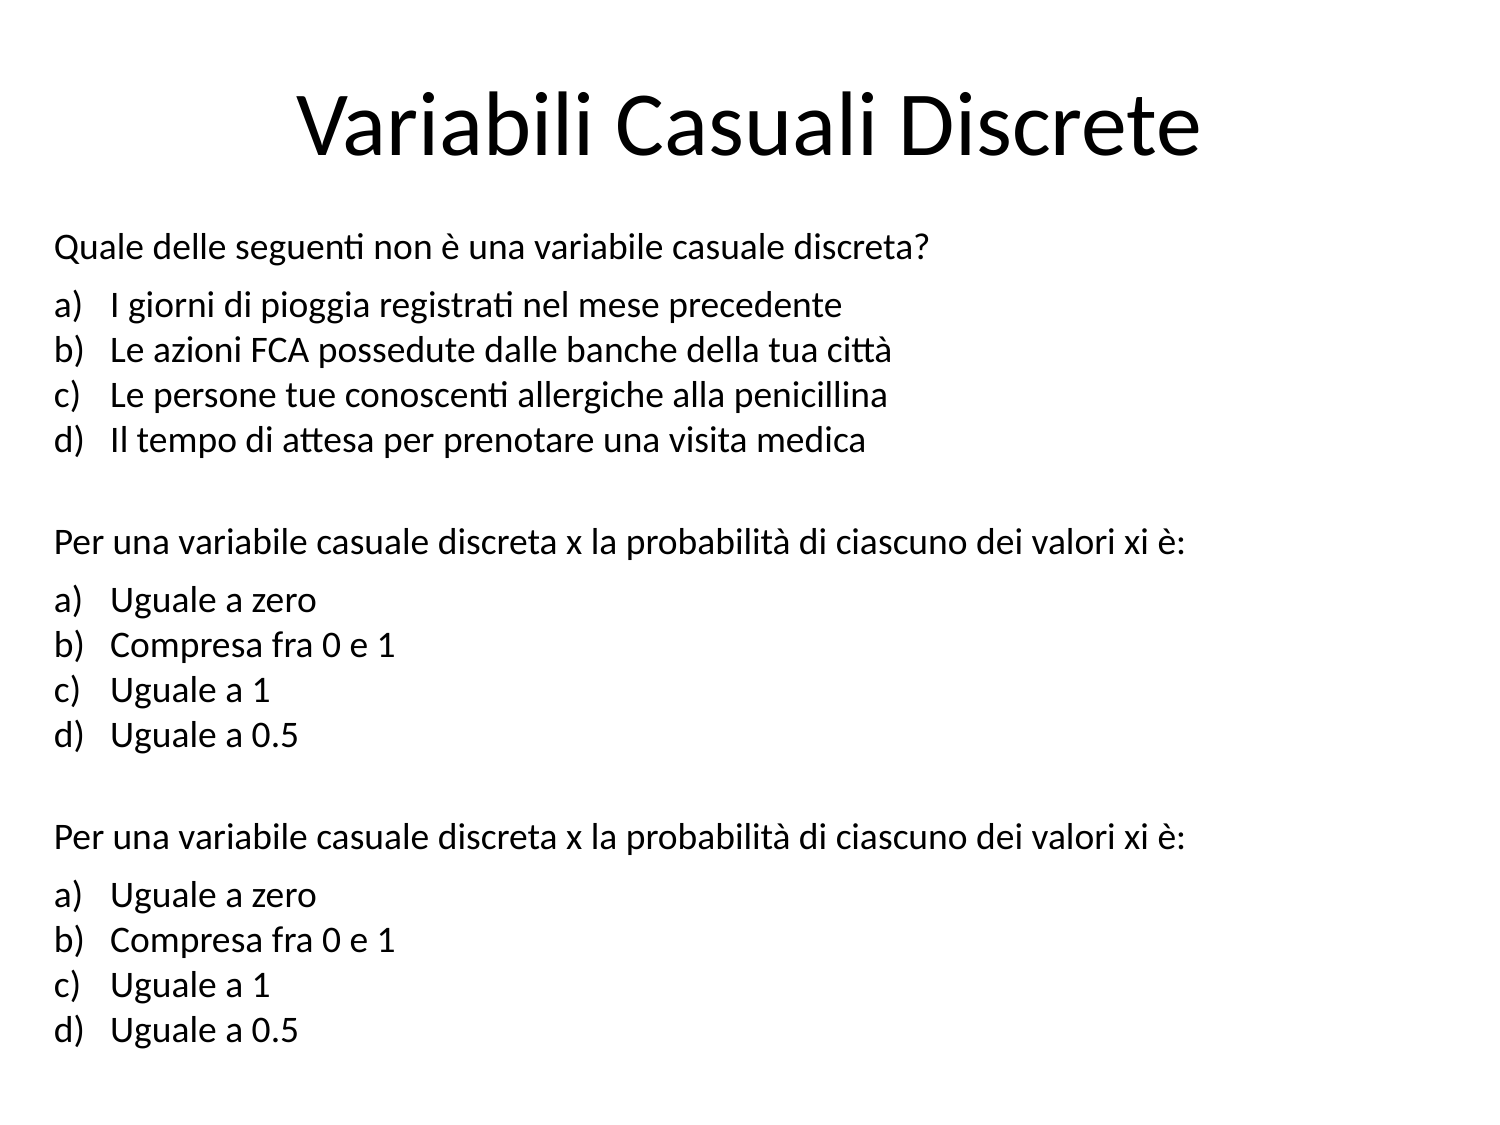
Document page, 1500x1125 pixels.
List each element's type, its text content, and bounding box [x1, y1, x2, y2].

text_box Quale delle seguenti non è una variabile casuale discreta? I giorni di pioggia registrati nel mese precedente Le azioni FCA possedute dalle banche della tua città Le persone tue conoscenti allergiche alla penicillina Il tempo di attesa per prenotare una visita medica [39, 214, 1469, 468]
title Variabili Casuali Discrete [75, 45, 1425, 192]
text_box Per una variabile casuale discreta x la probabilità di ciascuno dei valori xi è: Uguale a zero Compresa fra 0 e 1 Uguale a 1 Uguale a 0.5 [39, 805, 1469, 1058]
text_box Per una variabile casuale discreta x la probabilità di ciascuno dei valori xi è: Uguale a zero Compresa fra 0 e 1 Uguale a 1 Uguale a 0.5 [39, 509, 1469, 763]
